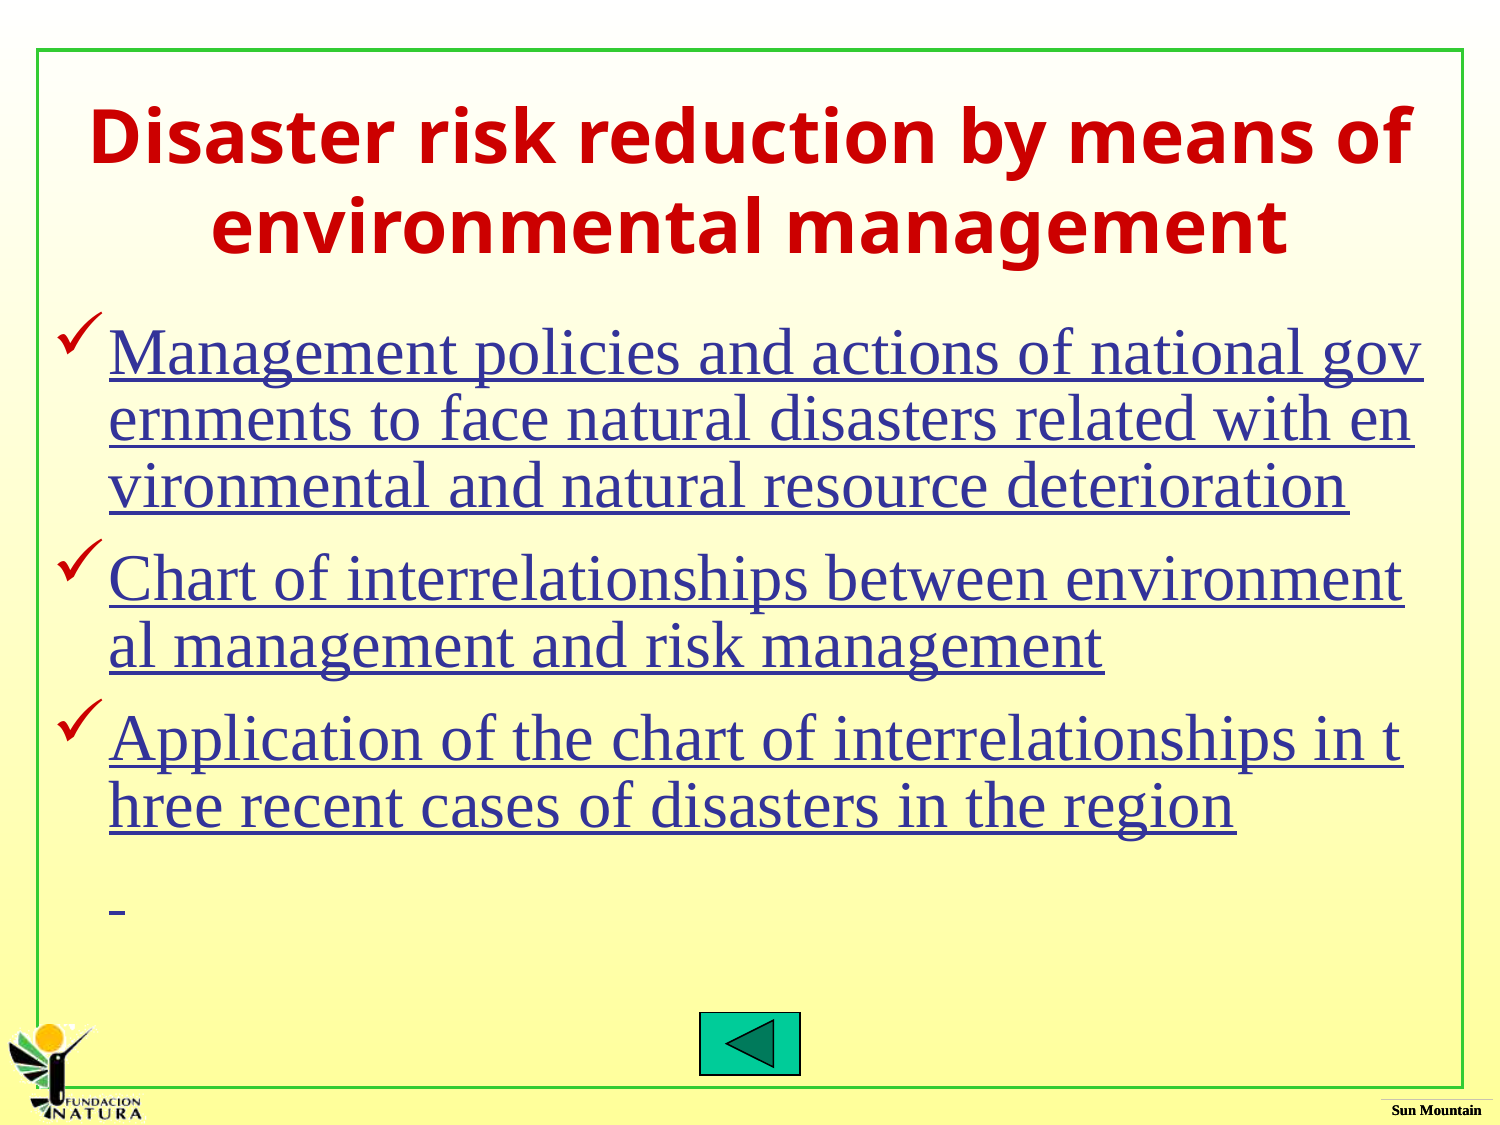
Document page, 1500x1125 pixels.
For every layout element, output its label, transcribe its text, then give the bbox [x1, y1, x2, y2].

title Disaster risk reduction by means of environmental management [49, 84, 1451, 273]
list Management policies and actions of national governments to face natural disasters related with environmental and natural resource deterioration Chart of interrelationships between environmental management and risk management Application of the chart of interrelationships in three recent cases of disasters in the region [37, 299, 1451, 1013]
text_box [699, 1012, 800, 1075]
